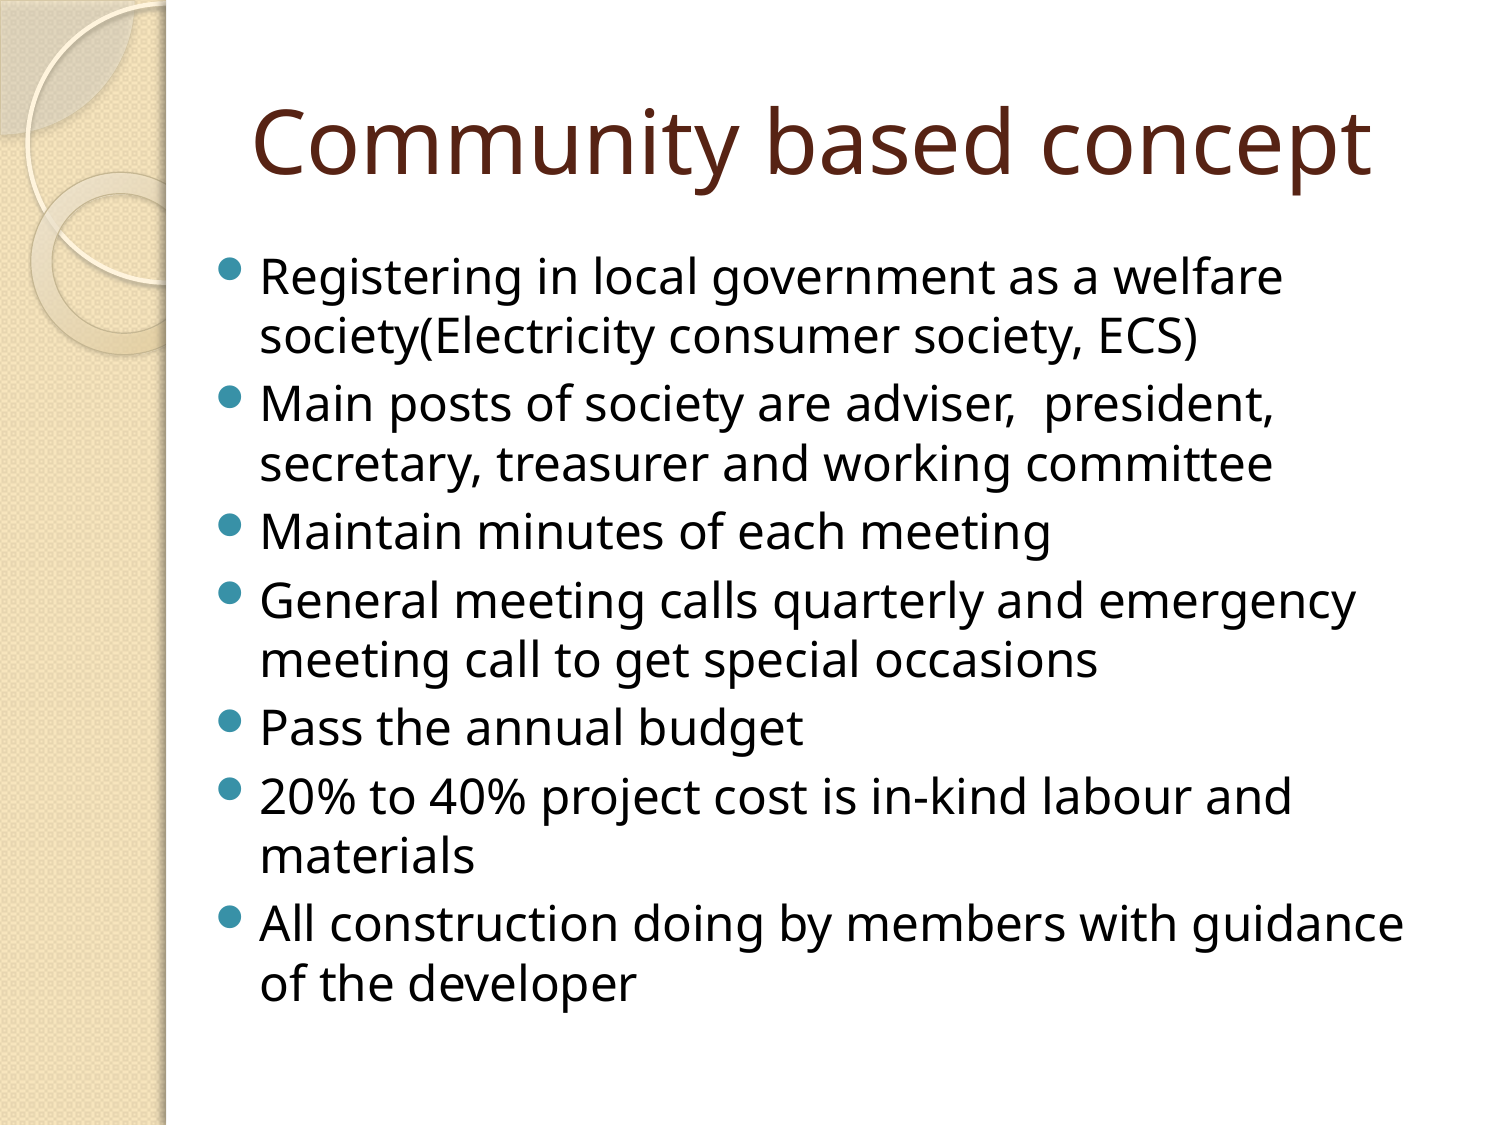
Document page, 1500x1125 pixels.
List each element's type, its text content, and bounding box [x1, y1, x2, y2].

list Registering in local government as a welfare society(Electricity consumer society, ECS) Main posts of society are adviser, president, secretary, treasurer and working committee Maintain minutes of each meeting General meeting calls quarterly and emergency meeting call to get special occasions Pass the annual budget 20% to 40% project cost is in-kind labour and materials All construction doing by members with guidance of the developer [187, 237, 1466, 1025]
title Community based concept [235, 45, 1466, 233]
